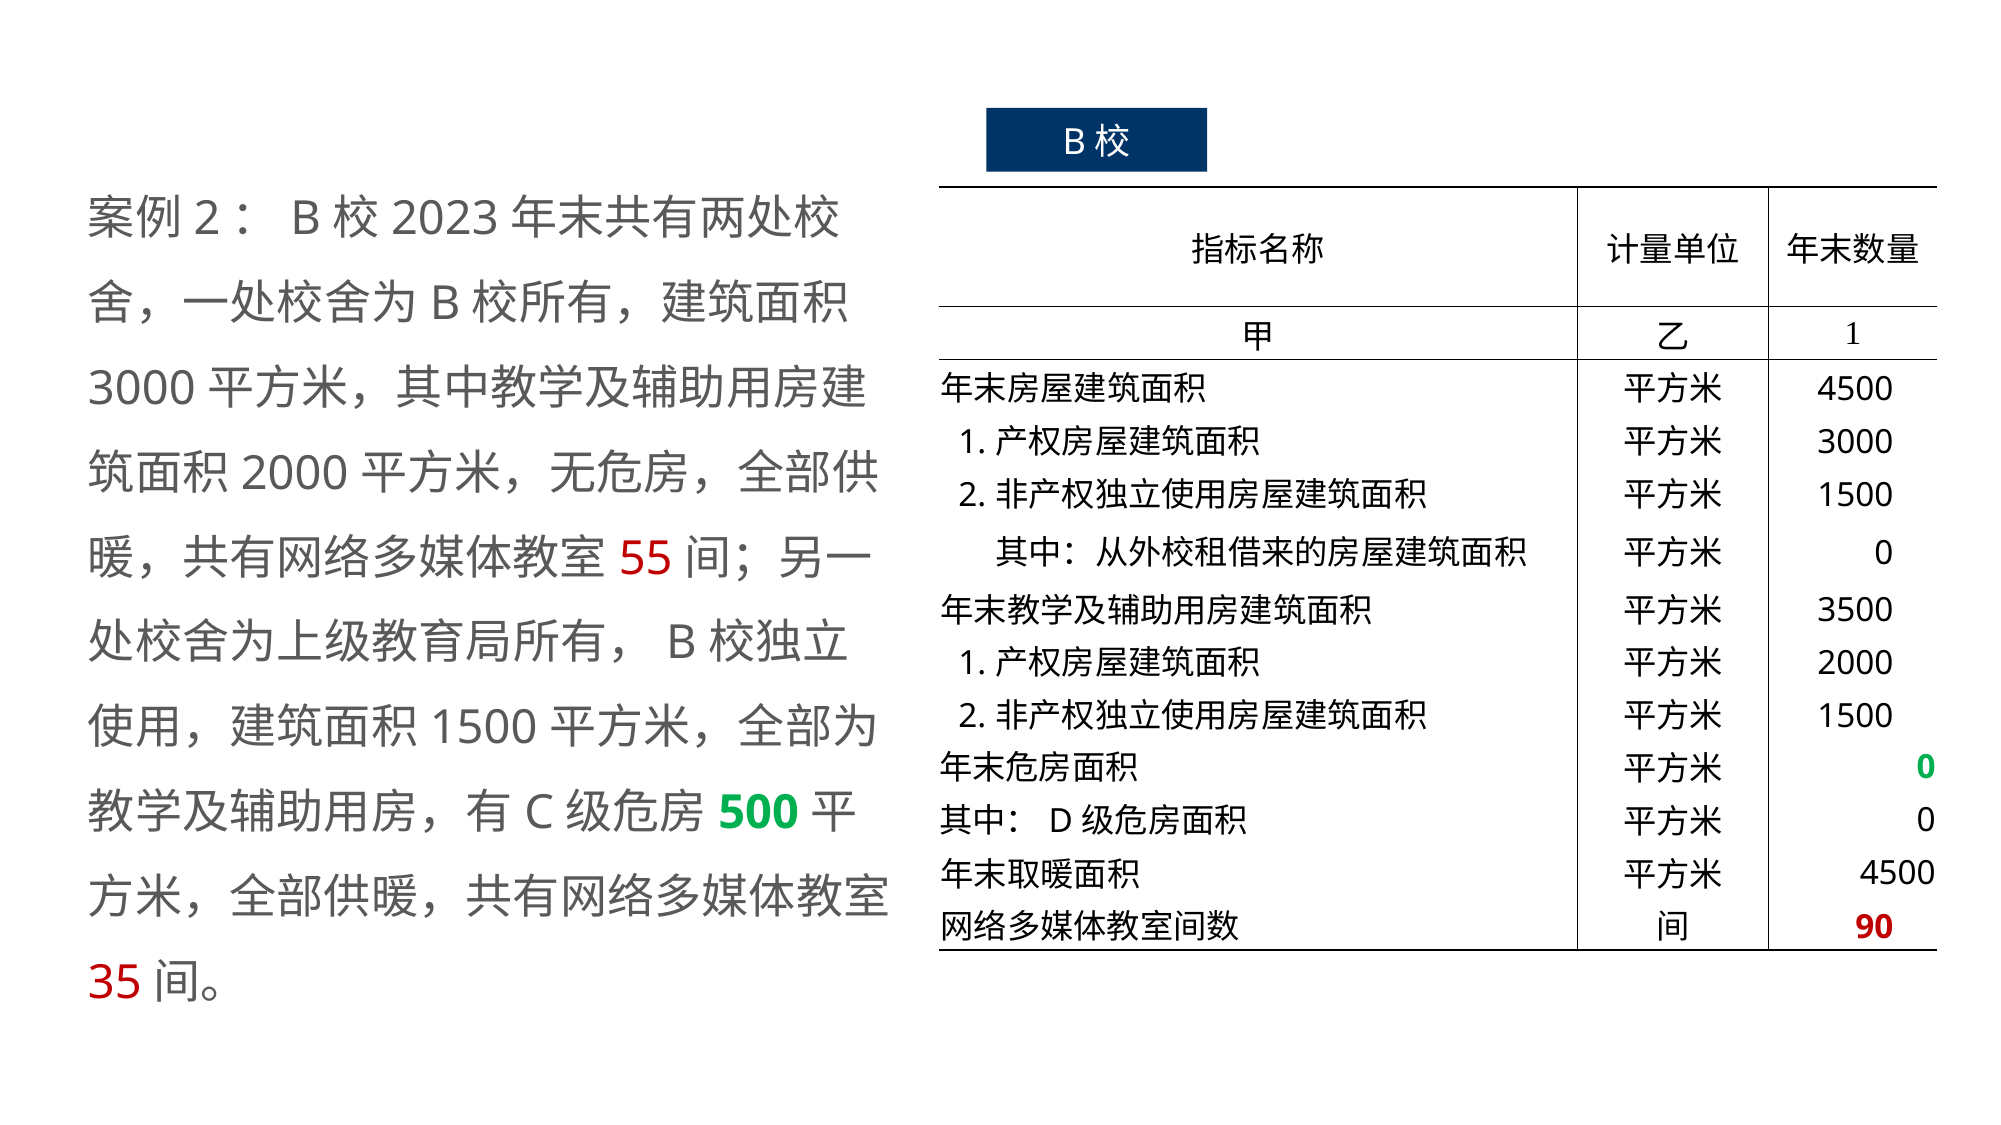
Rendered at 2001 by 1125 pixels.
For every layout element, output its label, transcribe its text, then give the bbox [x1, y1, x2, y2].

table_cell 年末房屋建筑面积 [939, 360, 1577, 412]
table_cell 甲 [939, 307, 1577, 359]
table_cell 平方米 [1578, 412, 1768, 465]
text_box B校 [986, 107, 1208, 172]
table_cell 2.非产权独立使用房屋建筑面积 [939, 465, 1577, 518]
table_cell 年末危房面积 [939, 739, 1577, 791]
table_cell 1500 [1769, 686, 1937, 739]
table_cell 平方米 [1578, 686, 1768, 739]
table_cell 1.产权房屋建筑面积 [939, 412, 1577, 465]
table_header 年末数量 [1769, 188, 1937, 306]
table_cell 3500 [1769, 580, 1937, 633]
table_cell 平方米 [1578, 580, 1768, 633]
table_cell 0 [1769, 518, 1937, 580]
text_box 案例2：B校2023年末共有两处校舍，一处校舍为B校所有，建筑面积3000平方米，其中教学及辅助用房建筑面积2000平方米，无危房，全部供暖，共有网络多媒体教室55间；另一处校舍为上级教育局所有，B校独立使用，建筑面积1500平方米，全部为教学及辅助用房，有C级危房500平方米，全部供暖，共有网络多媒体教室35间。 [60, 132, 924, 960]
table_cell 1500 [1769, 465, 1937, 518]
table_cell 0 [1769, 739, 1937, 791]
table_cell 1.产权房屋建筑面积 [939, 633, 1577, 686]
table_cell 1 [1769, 307, 1937, 359]
table_cell 平方米 [1578, 465, 1768, 518]
table_cell 平方米 [1578, 633, 1768, 686]
table_cell 其中：从外校租借来的房屋建筑面积 [939, 518, 1577, 580]
table_cell 2000 [1769, 633, 1937, 686]
table_cell 乙 [1578, 307, 1768, 359]
table_cell 90 [1769, 897, 1937, 949]
table_cell 4500 [1769, 844, 1937, 897]
table_cell 平方米 [1578, 360, 1768, 412]
table_cell 年末教学及辅助用房建筑面积 [939, 580, 1577, 633]
table_cell 平方米 [1578, 739, 1768, 791]
table_cell 年末取暖面积 [939, 844, 1577, 897]
table_cell 间 [1578, 897, 1768, 949]
table_cell 平方米 [1578, 791, 1768, 844]
table_cell 4500 [1769, 360, 1937, 412]
table_header 指标名称 [939, 188, 1577, 306]
table_cell 2.非产权独立使用房屋建筑面积 [939, 686, 1577, 739]
table_cell 网络多媒体教室间数 [939, 897, 1577, 949]
table_cell 3000 [1769, 412, 1937, 465]
table_cell 0 [1769, 791, 1937, 844]
table_header 计量单位 [1578, 188, 1768, 306]
table_cell 其中：D级危房面积 [939, 791, 1577, 844]
table_cell 平方米 [1578, 518, 1768, 580]
table_cell 平方米 [1578, 844, 1768, 897]
